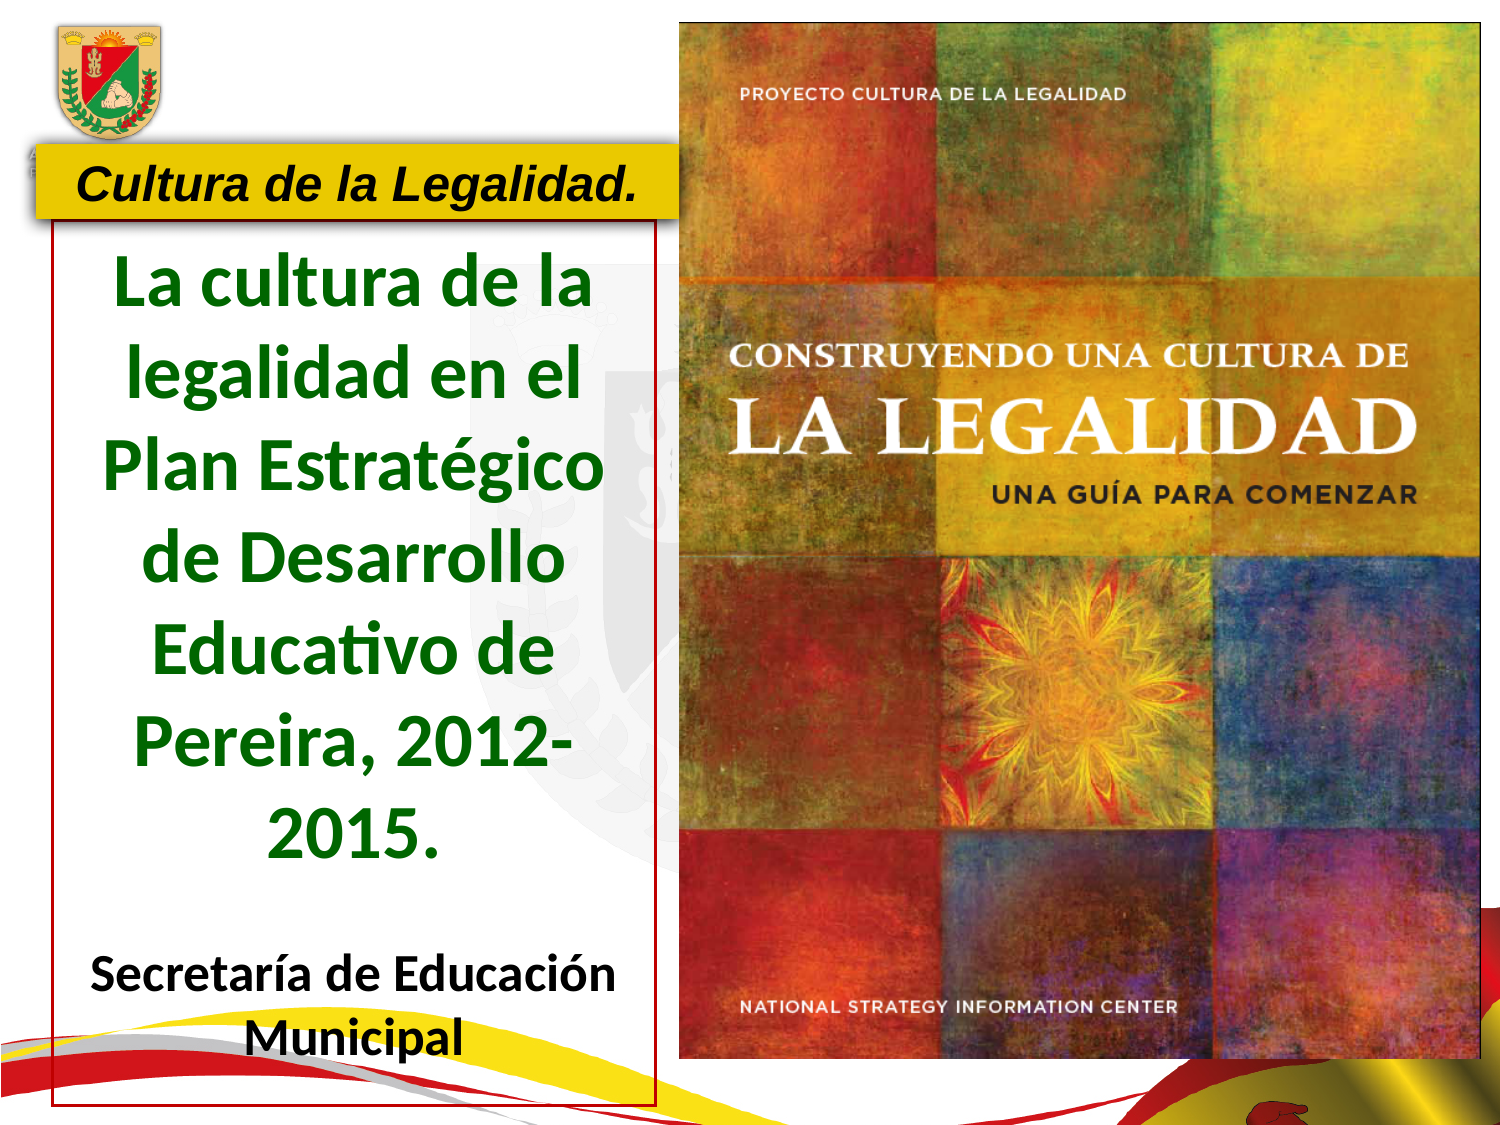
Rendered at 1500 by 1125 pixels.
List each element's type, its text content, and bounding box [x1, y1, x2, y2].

picture [0, 0, 1500, 1125]
title La cultura de la legalidad en el Plan Estratégico de Desarrollo Educativo de Pereira, 2012-2015. Secretaría de Educación Municipal [52, 236, 656, 1107]
text_box Cultura de la Legalidad. [35, 144, 672, 219]
